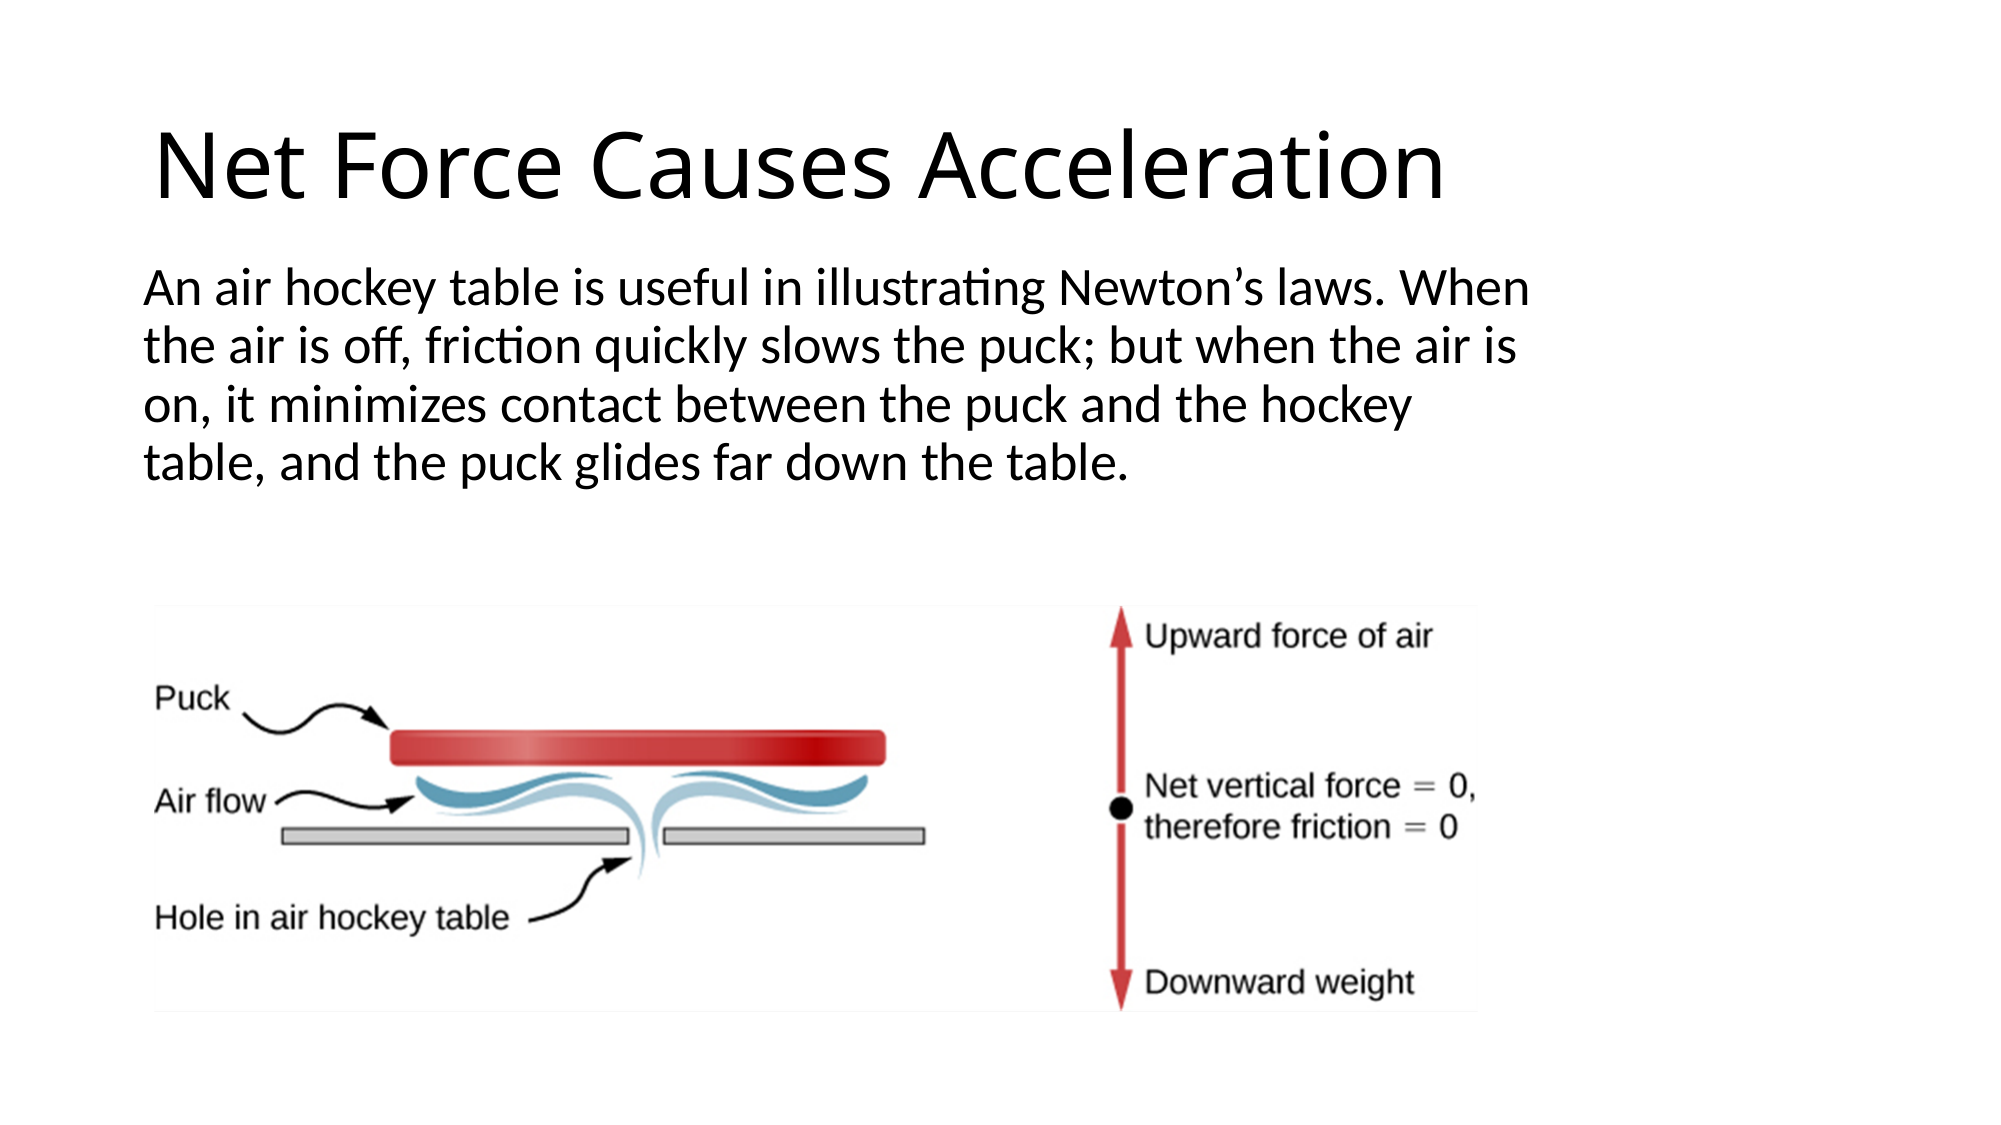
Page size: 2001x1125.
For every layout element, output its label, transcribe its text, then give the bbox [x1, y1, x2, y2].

title Net Force Causes Acceleration [137, 59, 1863, 278]
list An air hockey table is useful in illustrating Newton’s laws. When the air is off, friction quickly slows the puck; but when the air is on, it minimizes contact between the puck and the hockey table, and the puck glides far down the table. [128, 251, 1548, 539]
picture [154, 521, 1478, 1096]
